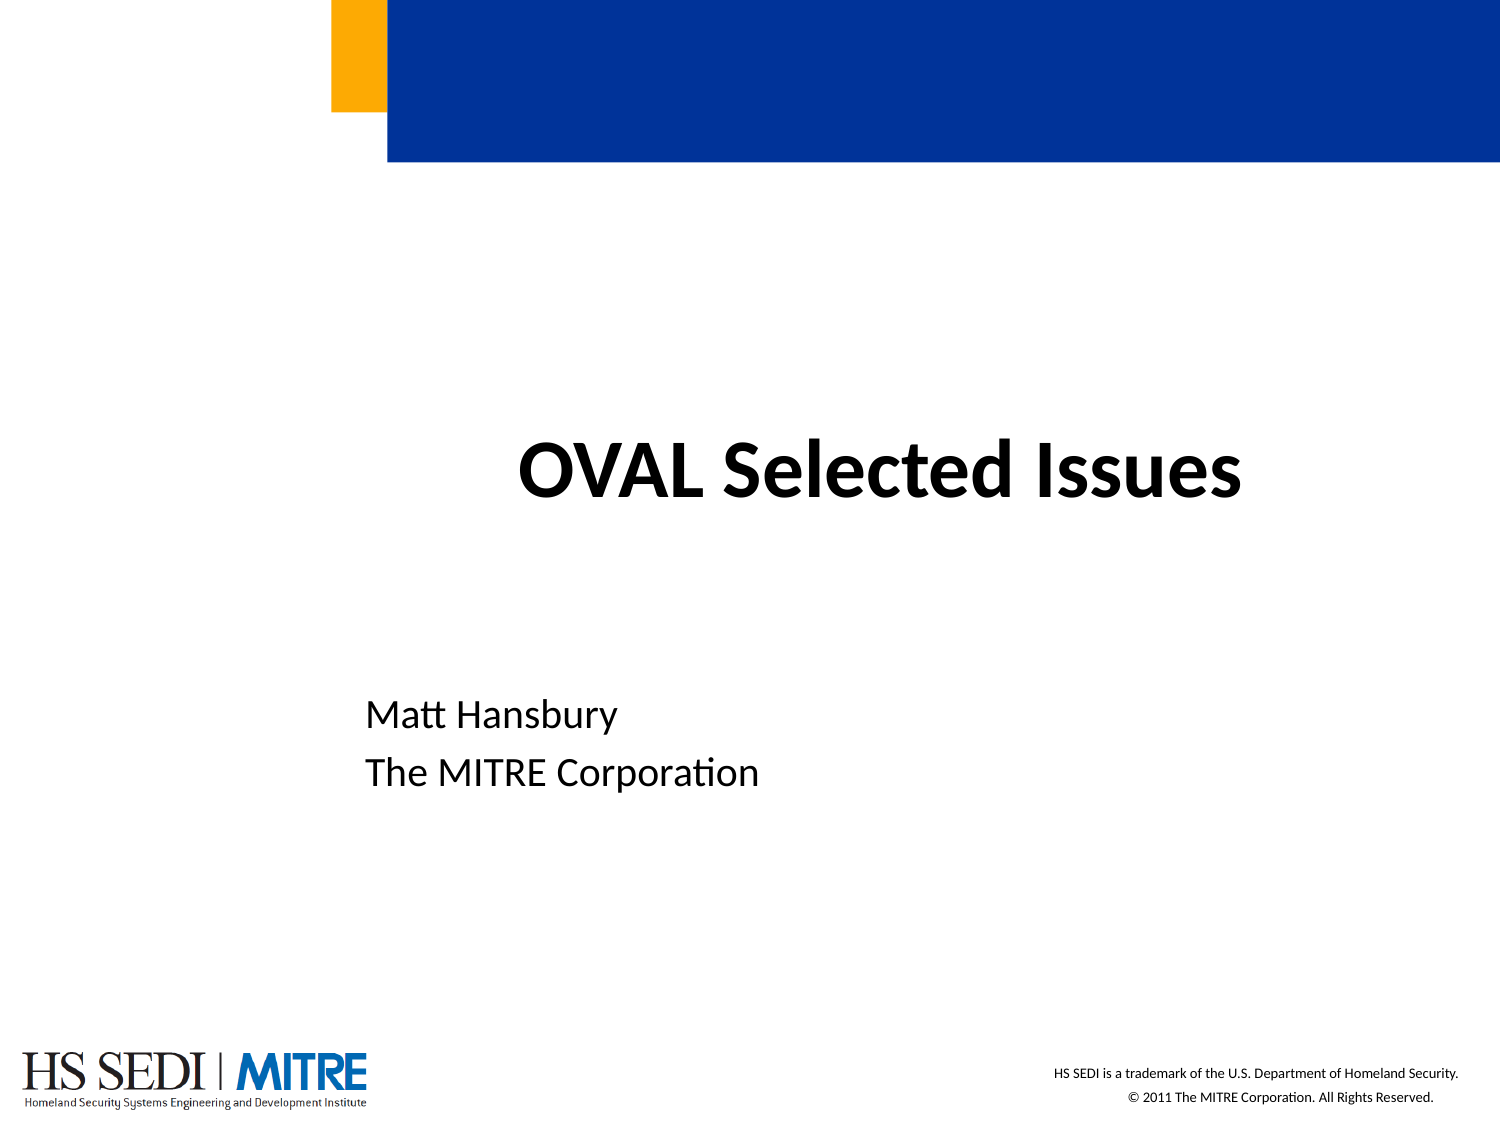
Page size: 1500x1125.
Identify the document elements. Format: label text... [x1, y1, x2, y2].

title OVAL Selected Issues [349, 374, 1413, 563]
subtitle Matt Hansbury The MITRE Corporation [349, 686, 1106, 813]
picture [5, 1038, 381, 1119]
